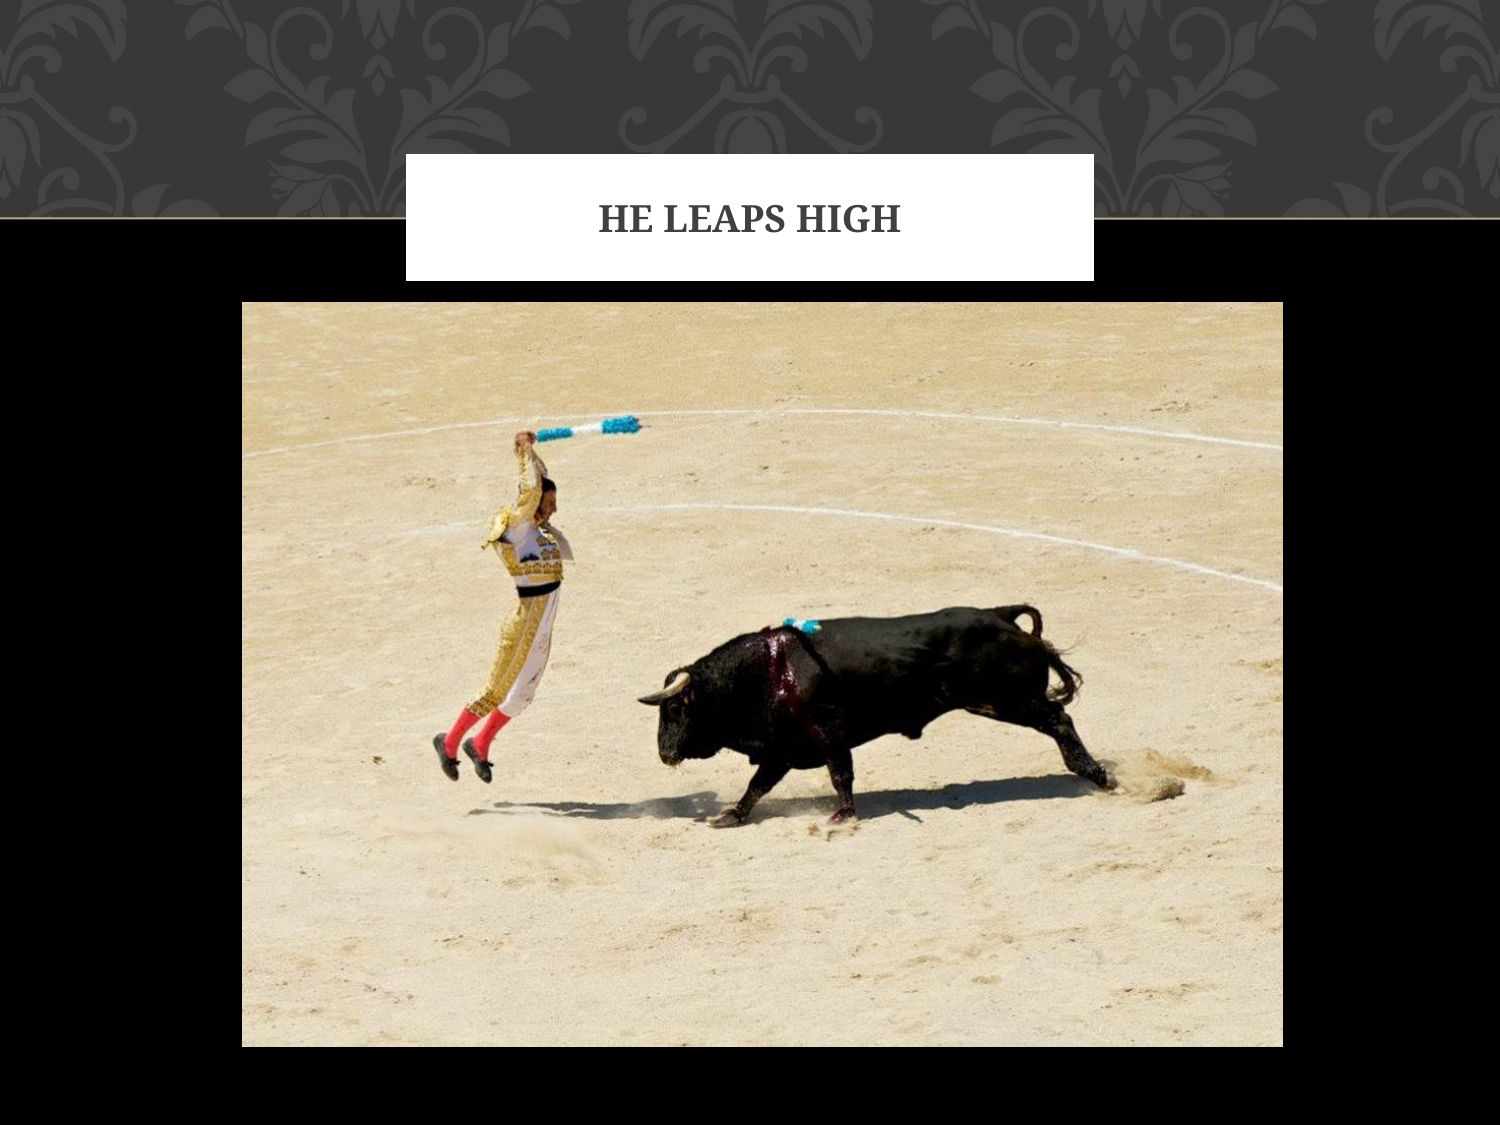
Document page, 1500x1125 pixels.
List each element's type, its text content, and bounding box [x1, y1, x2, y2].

title He leaps high [406, 154, 1094, 281]
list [241, 302, 1284, 1048]
